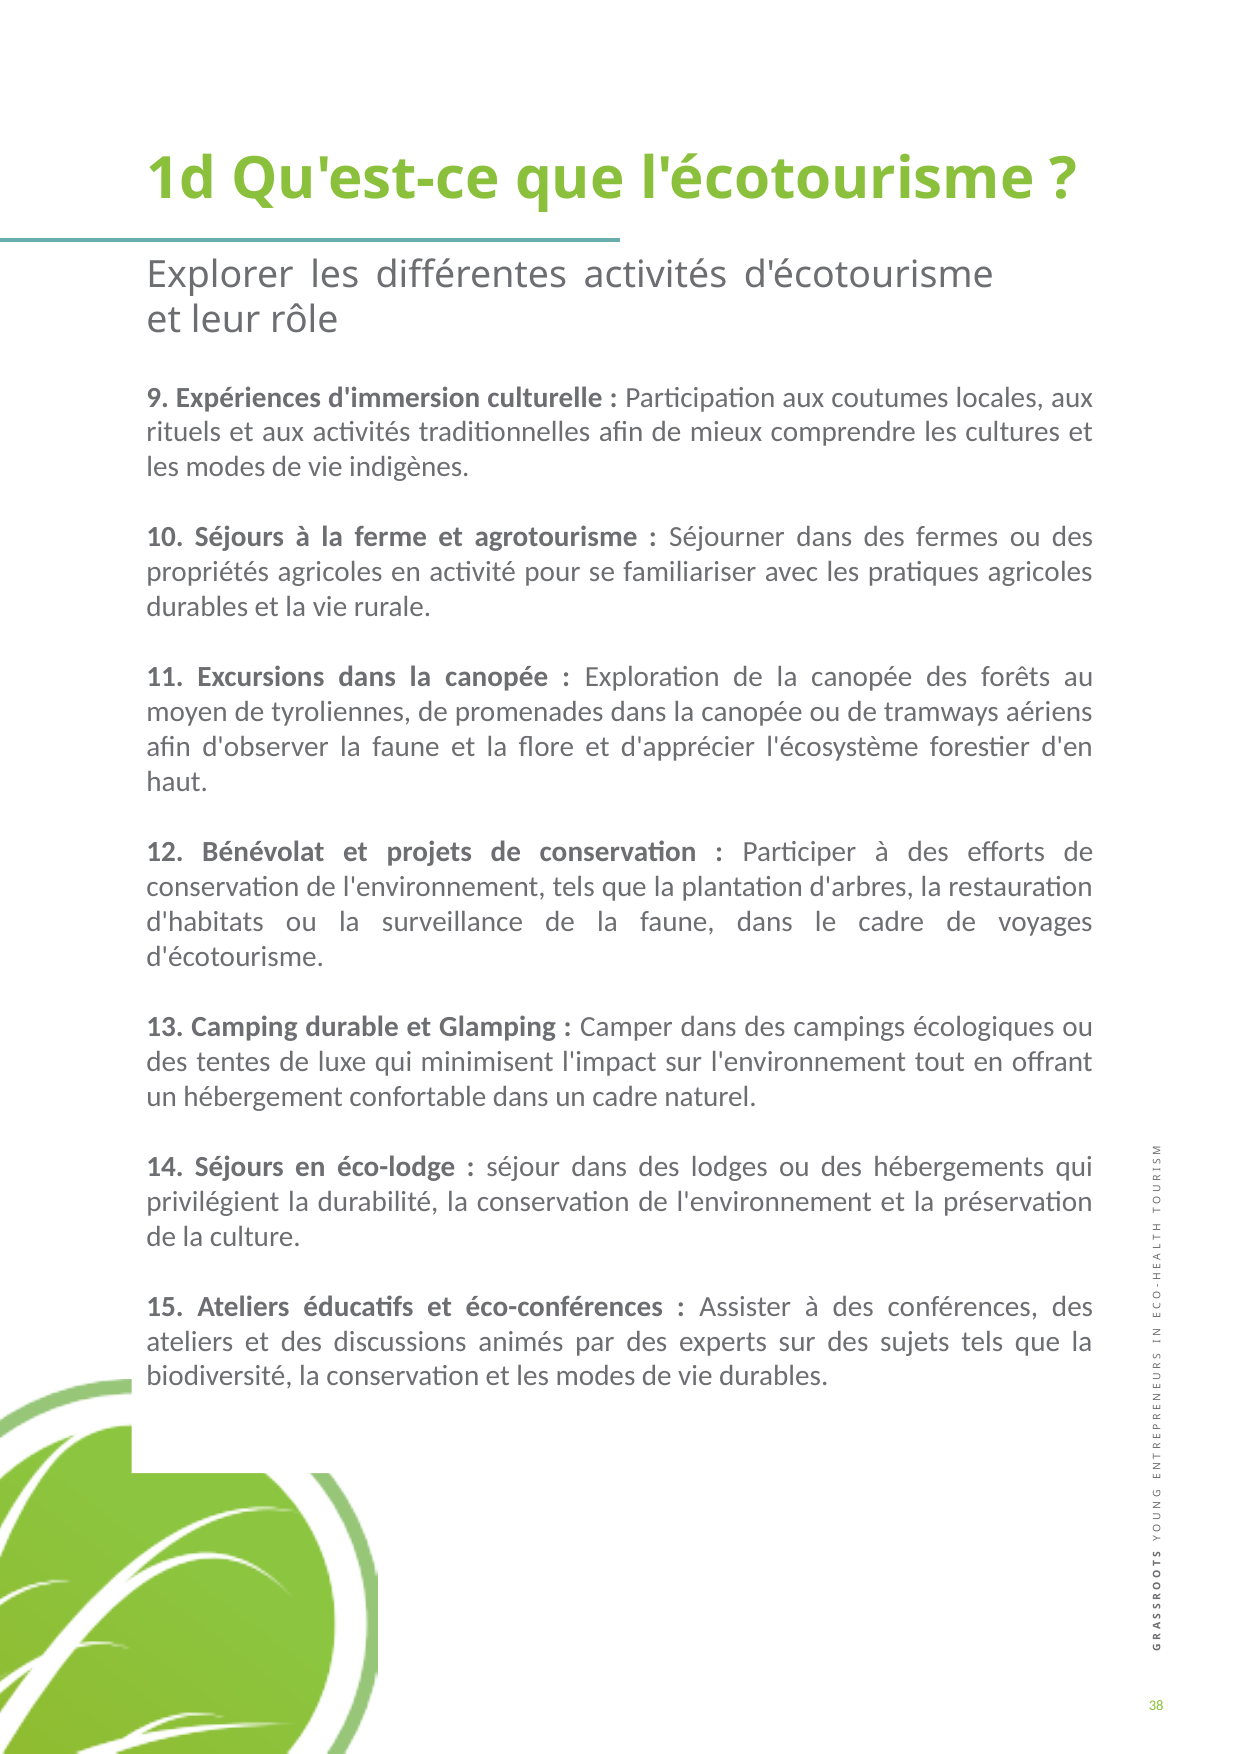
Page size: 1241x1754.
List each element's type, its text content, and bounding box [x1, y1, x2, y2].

slide_number 38 [1125, 1666, 1187, 1743]
list 1d Qu'est-ce que l'écotourisme ? [131, 132, 1109, 242]
list 9. Expériences d'immersion culturelle : Participation aux coutumes locales, aux rituels et aux activités traditionnelles afin de mieux comprendre les cultures et les modes de vie indigènes. 10. Séjours à la ferme et agrotourisme : Séjourner dans des fermes ou des propriétés agricoles en activité pour se familiariser avec les pratiques agricoles durables et la vie rurale. 11. Excursions dans la canopée : Exploration de la canopée des forêts au moyen de tyroliennes, de promenades dans la canopée ou de tramways aériens afin d'observer la faune et la flore et d'apprécier l'écosystème forestier d'en haut. 12. Bénévolat et projets de conservation : Participer à des efforts de conservation de l'environnement, tels que la plantation d'arbres, la restauration d'habitats ou la surveillance de la faune, dans le cadre de voyages d'écotourisme. 13. Camping durable et Glamping : Camper dans des campings écologiques ou des tentes de luxe qui minimisent l'impact sur l'environnement tout en offrant un hébergement confortable dans un cadre naturel. 14. Séjours en éco-lodge : séjour dans des lodges ou des hébergements qui privilégient la durabilité, la conservation de l'environnement et la préservation de la culture. 15. Ateliers éducatifs et éco-conférences : Assister à des conférences, des ateliers et des discussions animés par des experts sur des sujets tels que la biodiversité, la conservation et les modes de vie durables. [131, 370, 1109, 1474]
list Explorer les différentes activités d'écotourisme et leur rôle [131, 242, 1010, 371]
